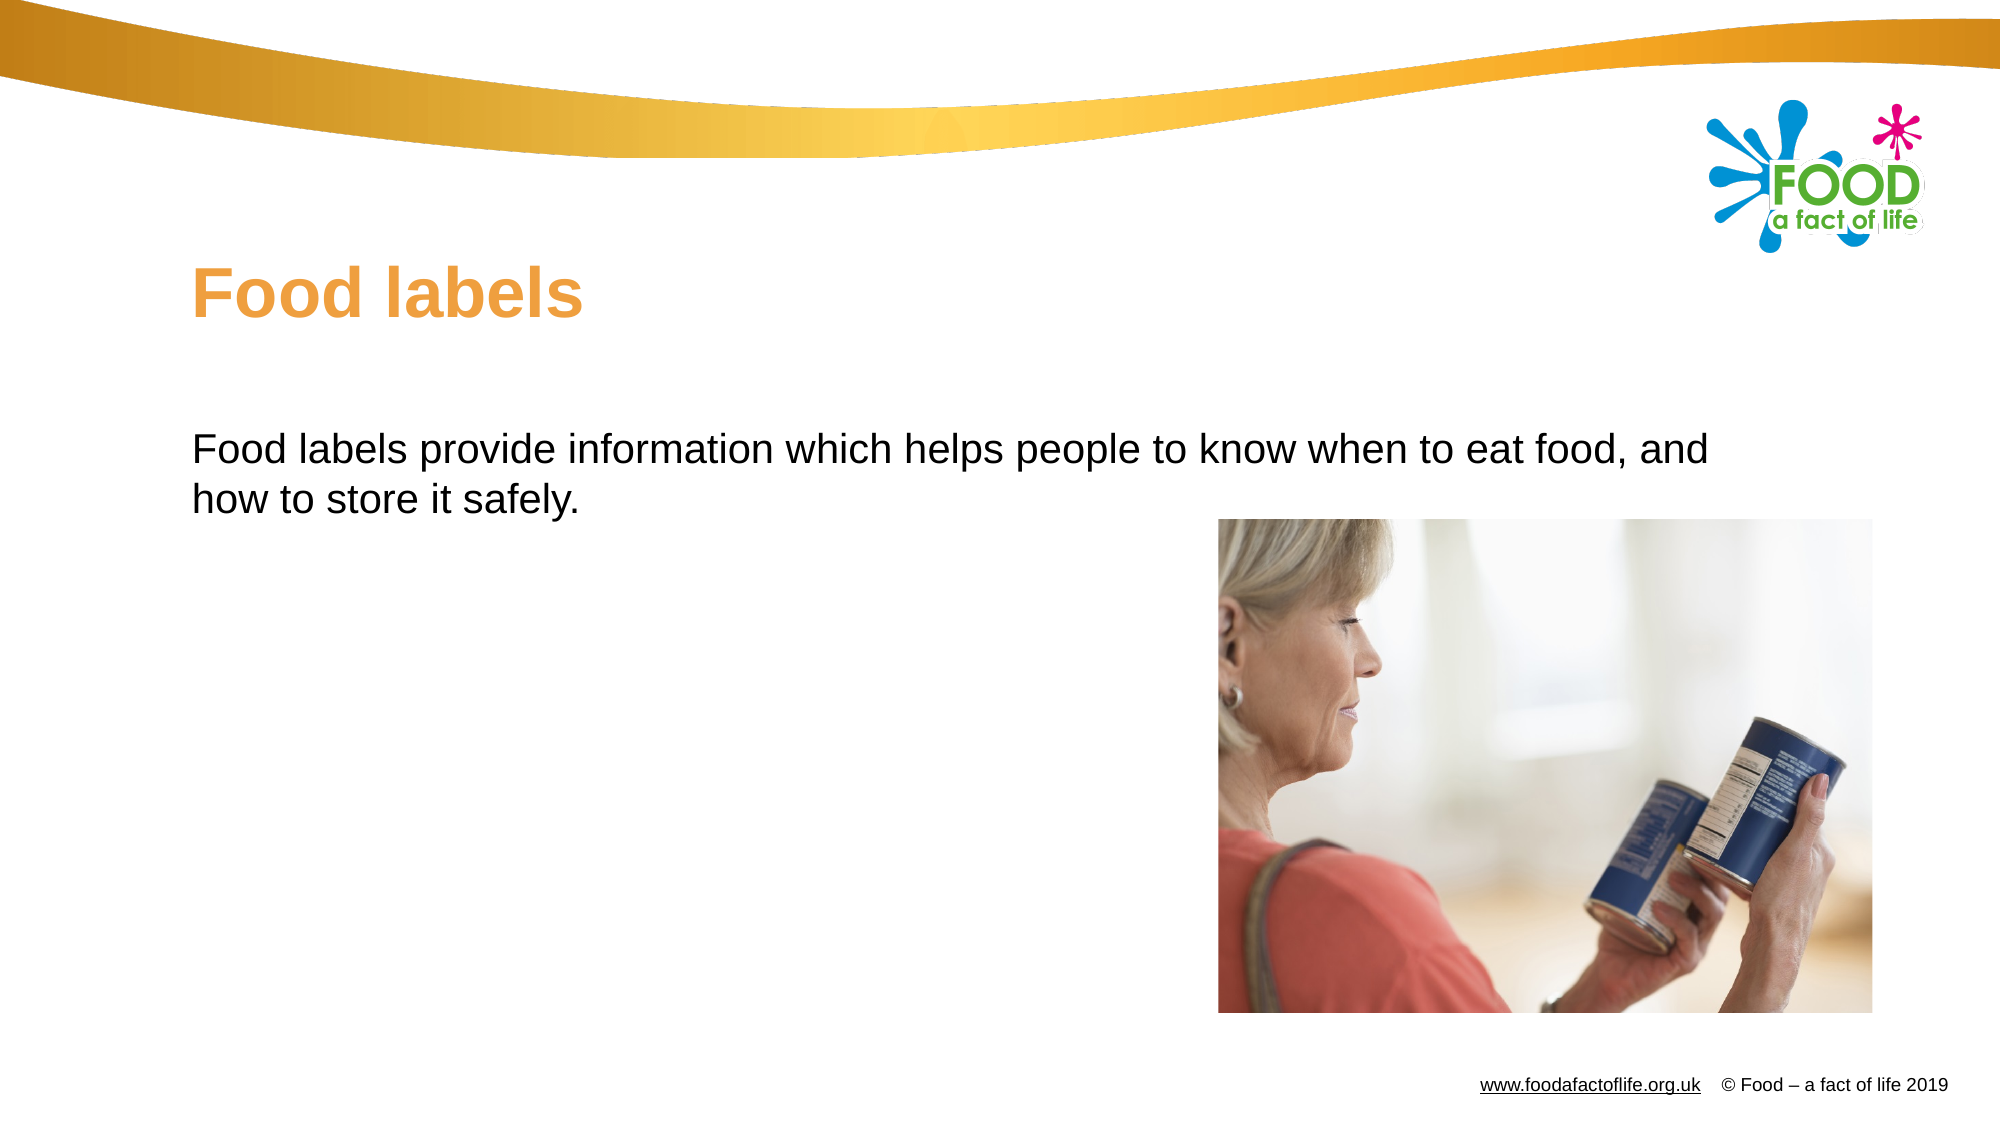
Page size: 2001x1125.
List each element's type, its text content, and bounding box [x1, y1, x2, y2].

title Food labels [191, 256, 1787, 375]
subtitle Food labels provide information which helps people to know when to eat food, and how to store it safely. [191, 421, 1787, 1013]
picture [0, 0, 2000, 1125]
